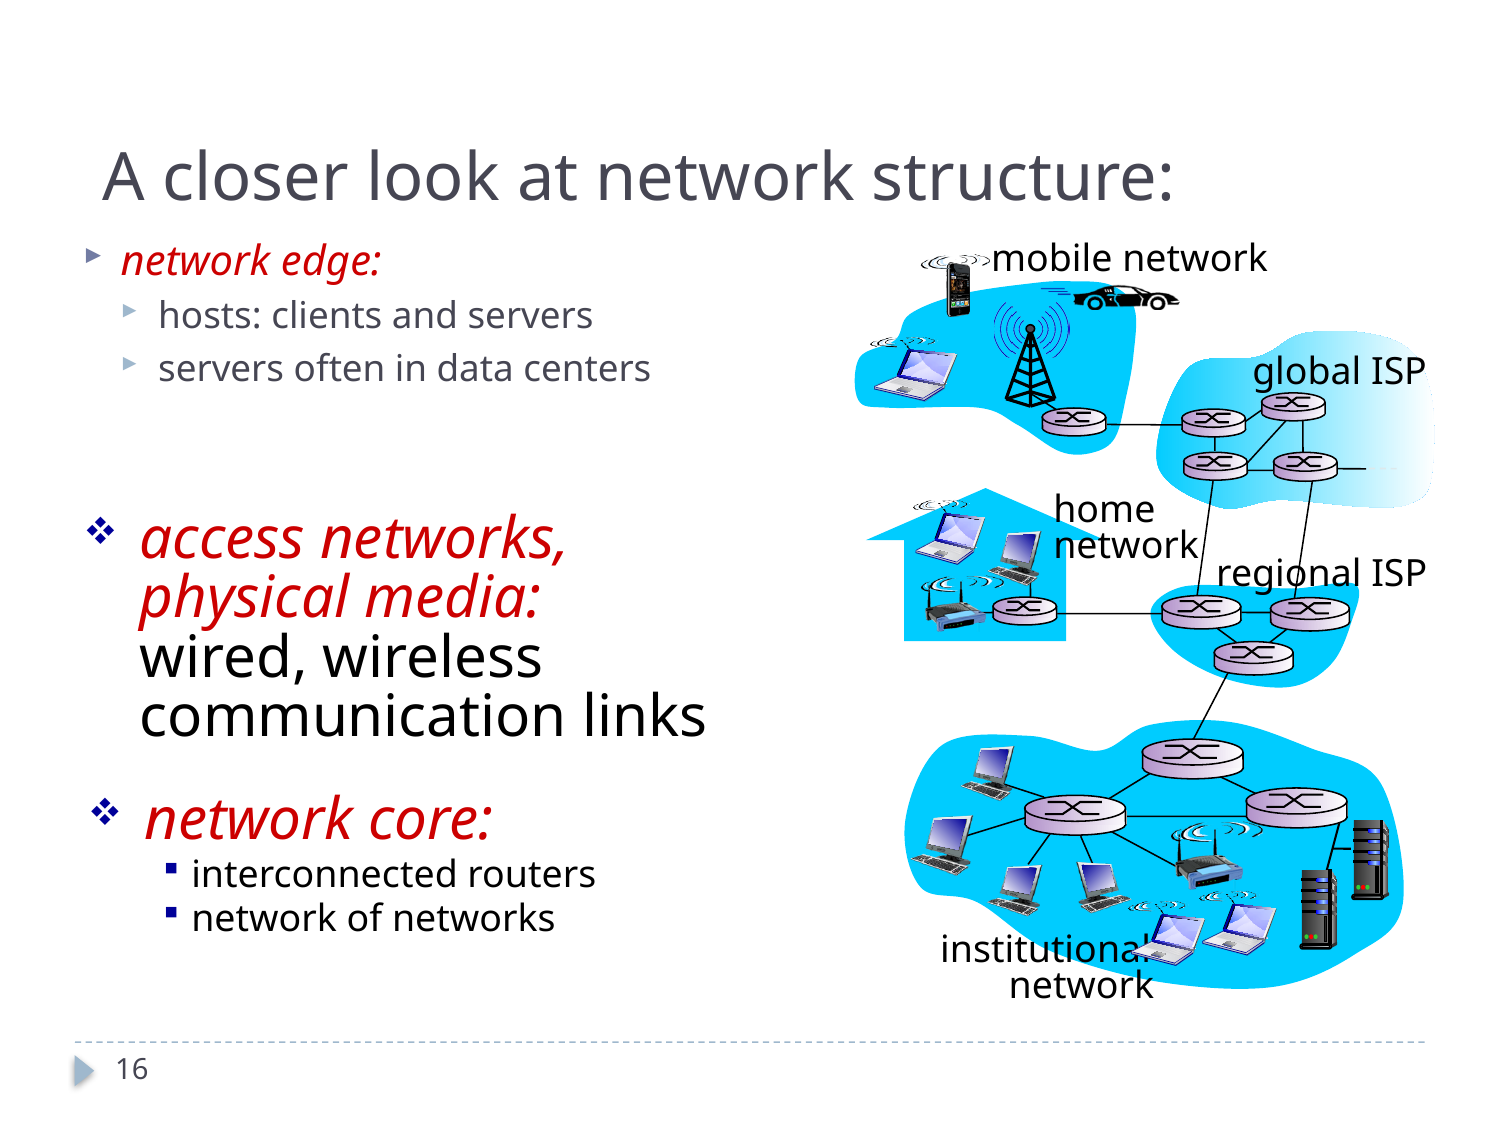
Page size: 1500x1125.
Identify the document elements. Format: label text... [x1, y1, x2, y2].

slide_number 16 [100, 1042, 426, 1103]
text_box network core: interconnected routers network of networks [73, 784, 699, 1018]
title A closer look at network structure: [87, 75, 1363, 222]
list network edge: hosts: clients and servers servers often in data centers [68, 226, 759, 399]
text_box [853, 226, 1437, 1015]
text_box access networks, physical media: wired, wireless communication links [68, 503, 730, 736]
